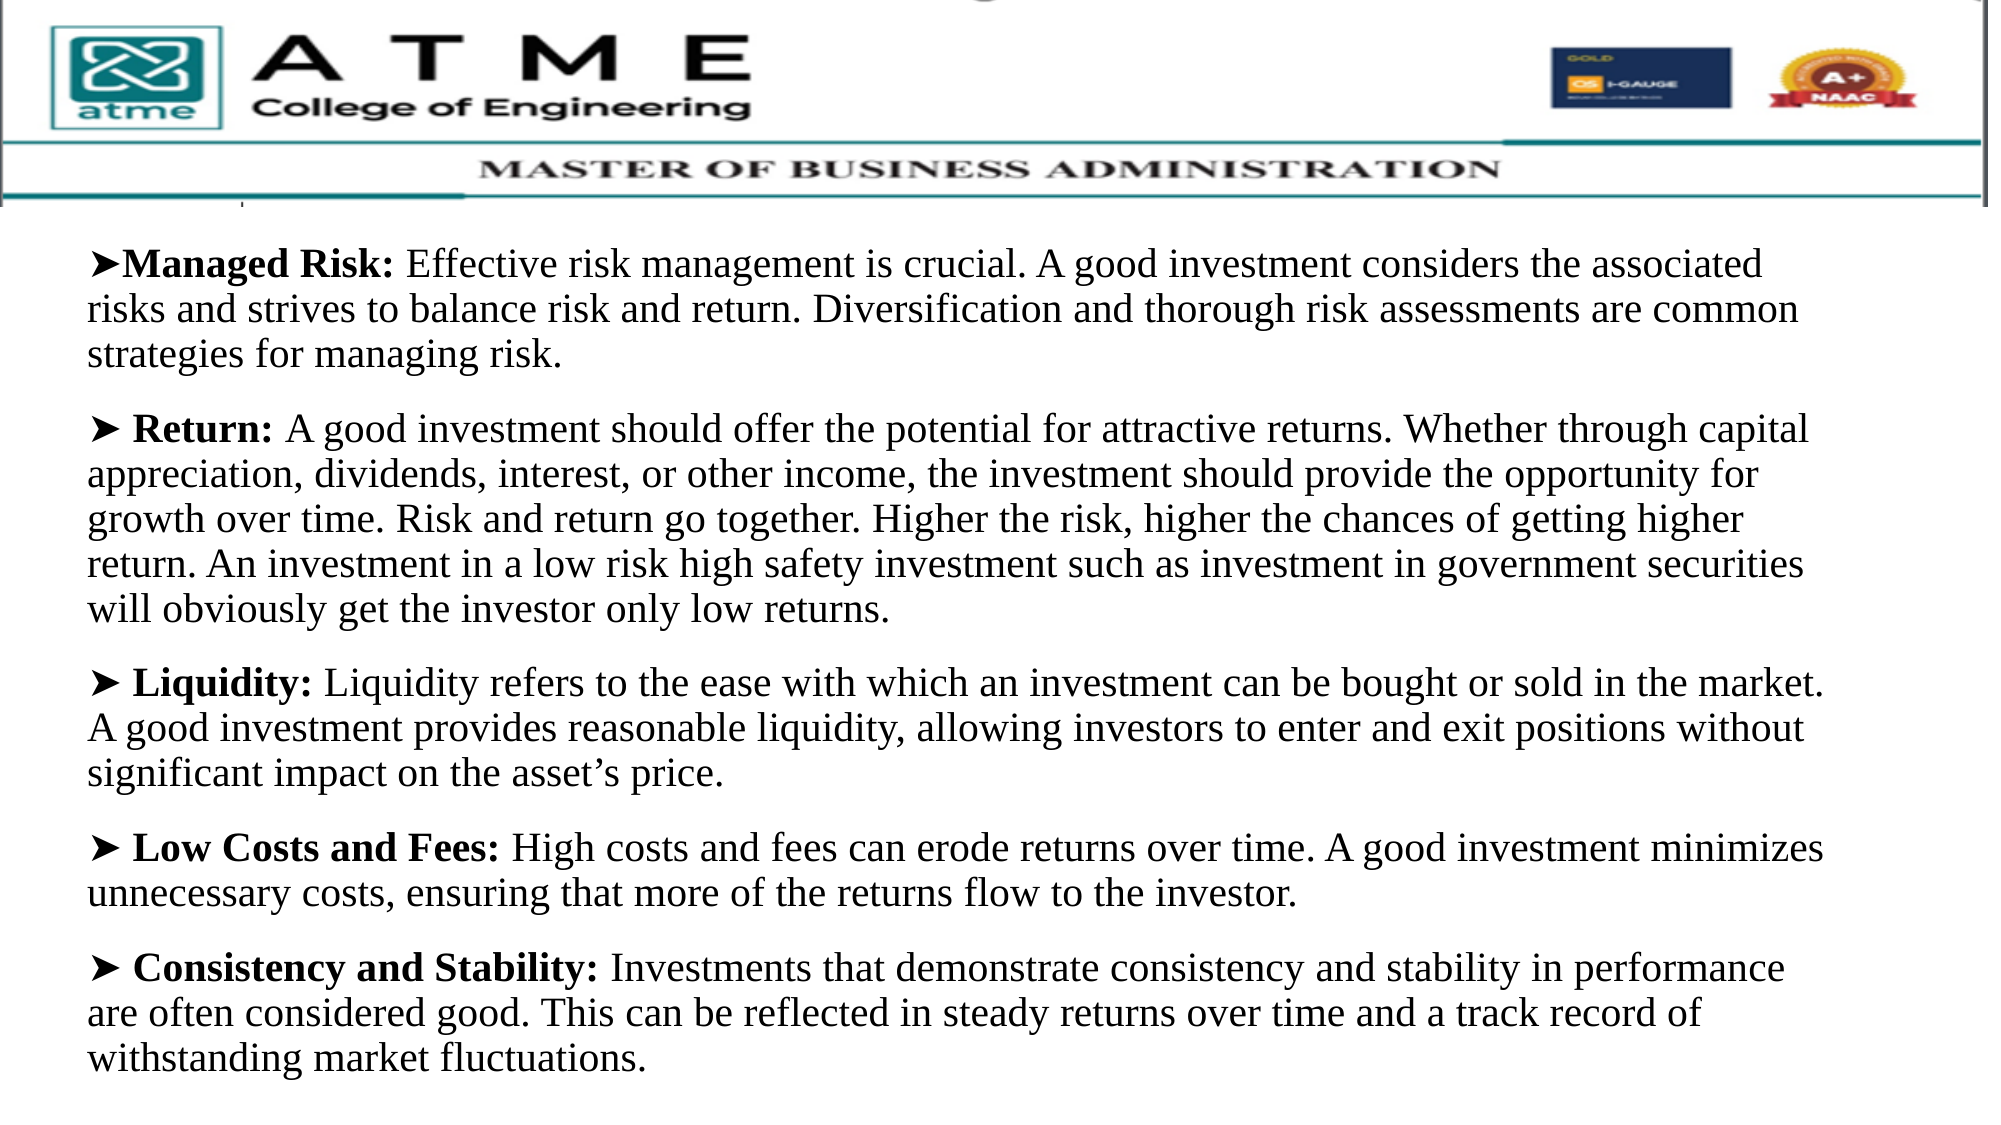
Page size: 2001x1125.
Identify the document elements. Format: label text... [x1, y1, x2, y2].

list ➤Managed Risk: Effective risk management is crucial. A good investment considers the associated risks and strives to balance risk and return. Diversification and thorough risk assessments are common strategies for managing risk. ➤ Return: A good investment should offer the potential for attractive returns. Whether through capital appreciation, dividends, interest, or other income, the investment should provide the opportunity for growth over time. Risk and return go together. Higher the risk, higher the chances of getting higher return. An investment in a low risk high safety investment such as investment in government securities will obviously get the investor only low returns. ➤ Liquidity: Liquidity refers to the ease with which an investment can be bought or sold in the market. A good investment provides reasonable liquidity, allowing investors to enter and exit positions without significant impact on the asset’s price. ➤ Low Costs and Fees: High costs and fees can erode returns over time. A good investment minimizes unnecessary costs, ensuring that more of the returns flow to the investor. ➤ Consistency and Stability: Investments that demonstrate consistency and stability in performance are often considered good. This can be reflected in steady returns over time and a track record of withstanding market fluctuations. [72, 234, 1863, 1014]
picture [0, 0, 1988, 207]
